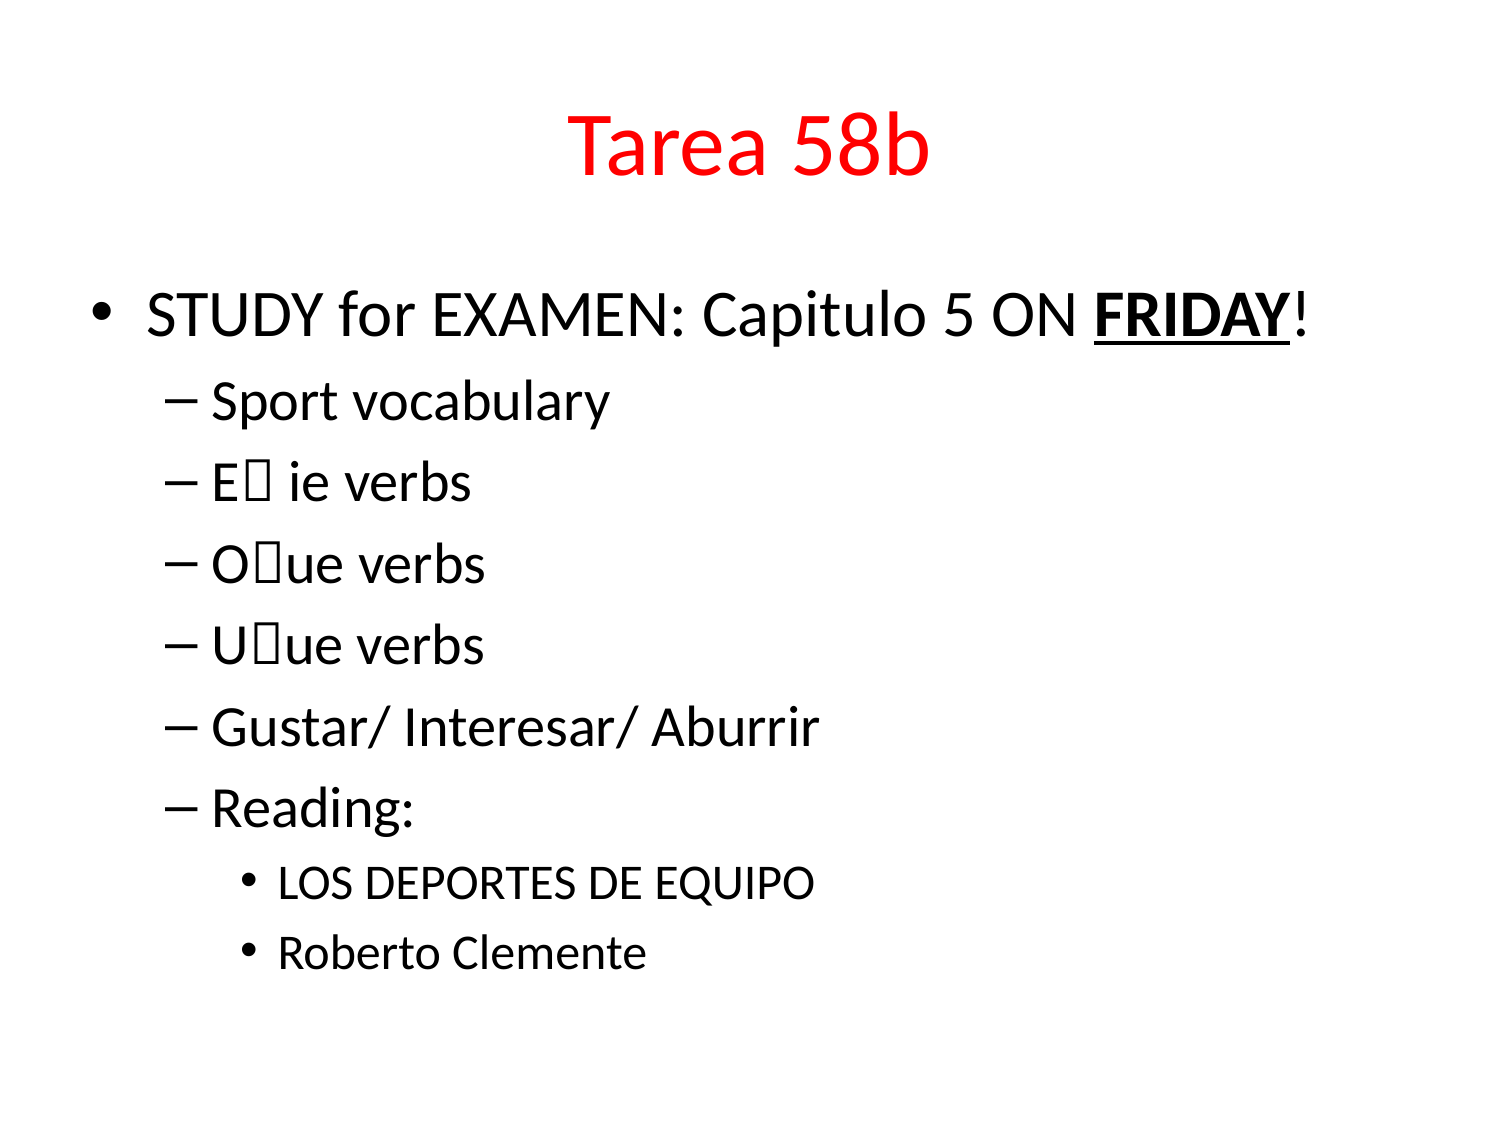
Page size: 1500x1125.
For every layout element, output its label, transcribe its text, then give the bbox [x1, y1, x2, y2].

title Tarea 58b [75, 45, 1425, 233]
list STUDY for EXAMEN: Capitulo 5 ON FRIDAY! Sport vocabulary E ie verbs Oue verbs Uue verbs Gustar/ Interesar/ Aburrir Reading: LOS DEPORTES DE EQUIPO Roberto Clemente [75, 262, 1425, 1005]
